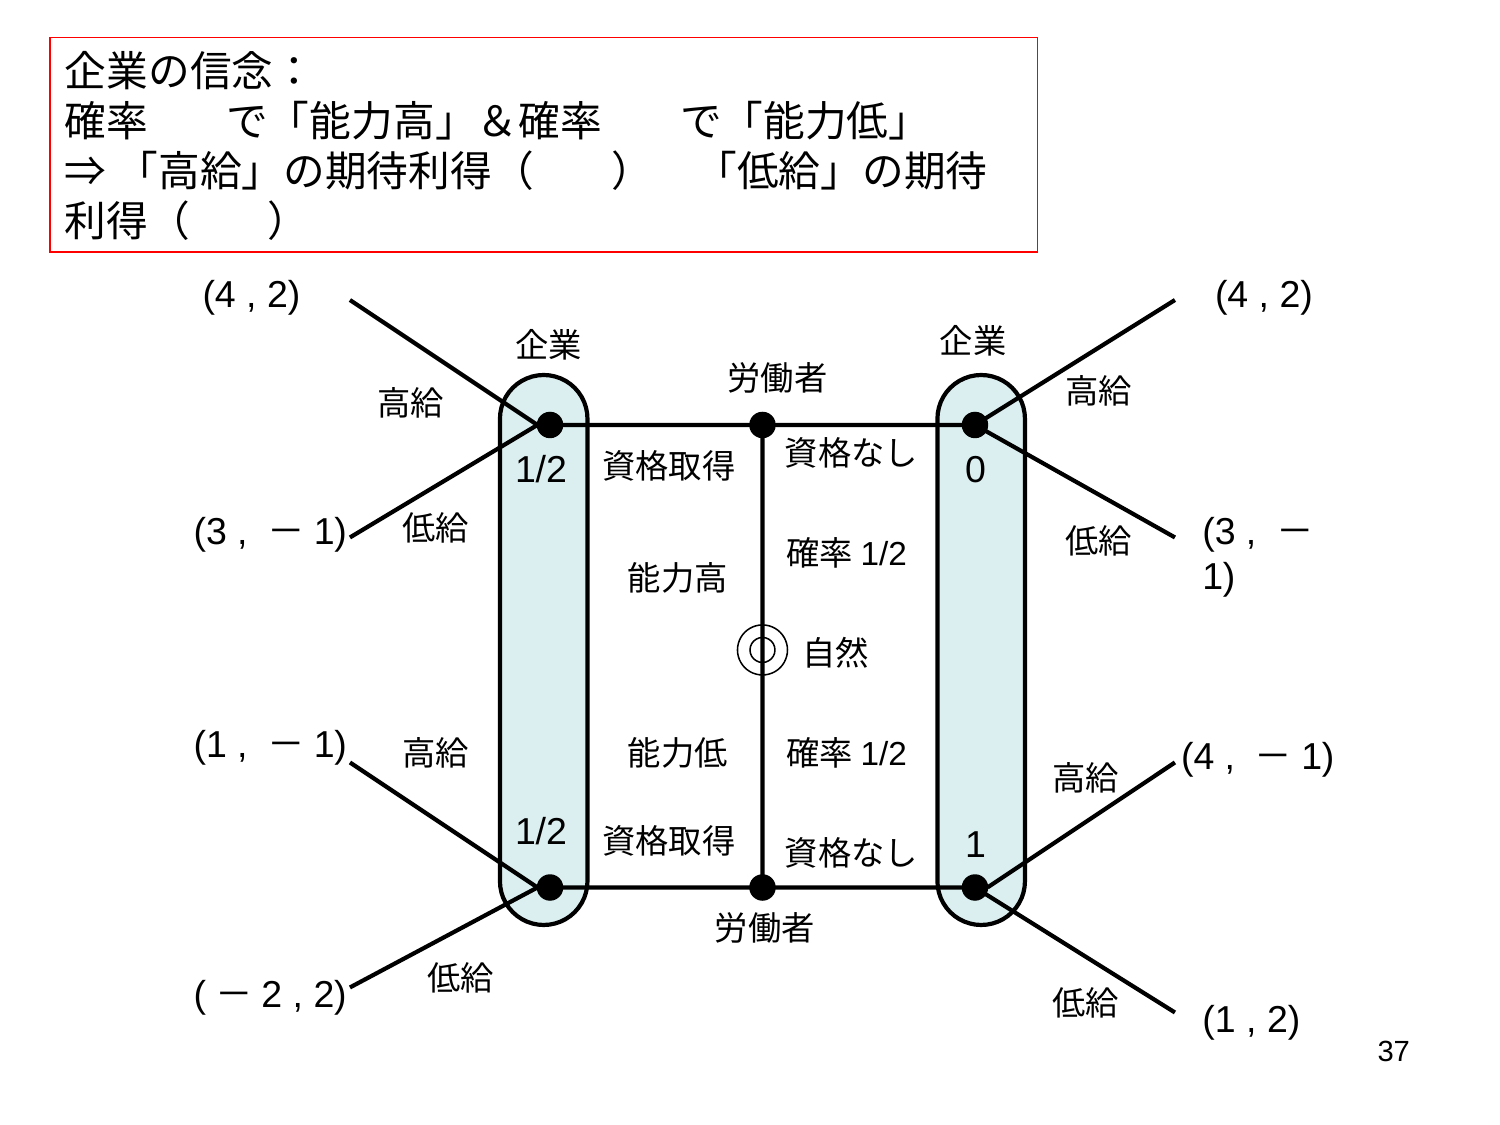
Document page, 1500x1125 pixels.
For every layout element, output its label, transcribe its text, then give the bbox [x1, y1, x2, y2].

slide_number 37 [1074, 1024, 1426, 1103]
text_box 高給 [362, 374, 459, 430]
text_box [750, 637, 762, 663]
text_box (－2 , 2) [178, 962, 362, 1023]
text_box 資格なし [769, 424, 933, 480]
text_box (4 , 2) [1200, 262, 1328, 323]
text_box [750, 412, 775, 438]
text_box 労働者 [712, 349, 843, 405]
text_box 資格なし [769, 824, 933, 880]
text_box [737, 624, 762, 675]
text_box 1/2 [500, 437, 582, 498]
text_box 低給 [412, 949, 513, 1005]
text_box [750, 875, 775, 899]
text_box (3 , －1) [178, 499, 362, 560]
text_box 1/2 [500, 799, 582, 860]
text_box [537, 875, 563, 901]
text_box 資格取得 [587, 812, 751, 868]
text_box 確率1/2 [771, 524, 922, 580]
text_box 高給 [1037, 749, 1134, 805]
text_box 企業の信念： 確率1/2で「能力高」＆確率1/2で「能力低」 ⇒「高給」の期待利得（1/2）＝「低給」の期待利得（1/2） [49, 37, 1038, 253]
text_box 0 [950, 437, 1001, 498]
text_box [763, 624, 787, 675]
text_box 労働者 [700, 899, 830, 955]
text_box (1 , －1) [178, 712, 362, 773]
text_box 確率1/2 [771, 724, 922, 780]
text_box 企業 [500, 316, 597, 372]
text_box [962, 875, 988, 901]
text_box [937, 375, 1025, 925]
text_box 能力低 [612, 724, 743, 780]
text_box [499, 375, 588, 448]
text_box [962, 412, 988, 437]
text_box 低給 [1037, 974, 1134, 1030]
text_box (1 , 2) [1187, 987, 1316, 1048]
text_box [537, 412, 563, 437]
text_box 1 [950, 812, 1001, 873]
text_box 資格取得 [587, 437, 751, 493]
text_box [499, 425, 588, 925]
text_box 低給 [387, 499, 484, 555]
text_box (3 , －1) [1187, 499, 1363, 605]
text_box (4 , －1) [1166, 724, 1350, 785]
text_box 高給 [387, 724, 484, 780]
text_box 自然 [787, 624, 884, 680]
text_box (4 , 2) [187, 262, 316, 323]
text_box 企業 [925, 312, 1022, 368]
text_box 能力高 [612, 549, 743, 605]
text_box [763, 637, 775, 663]
text_box 低給 [1050, 512, 1147, 568]
text_box 高給 [1050, 362, 1147, 418]
